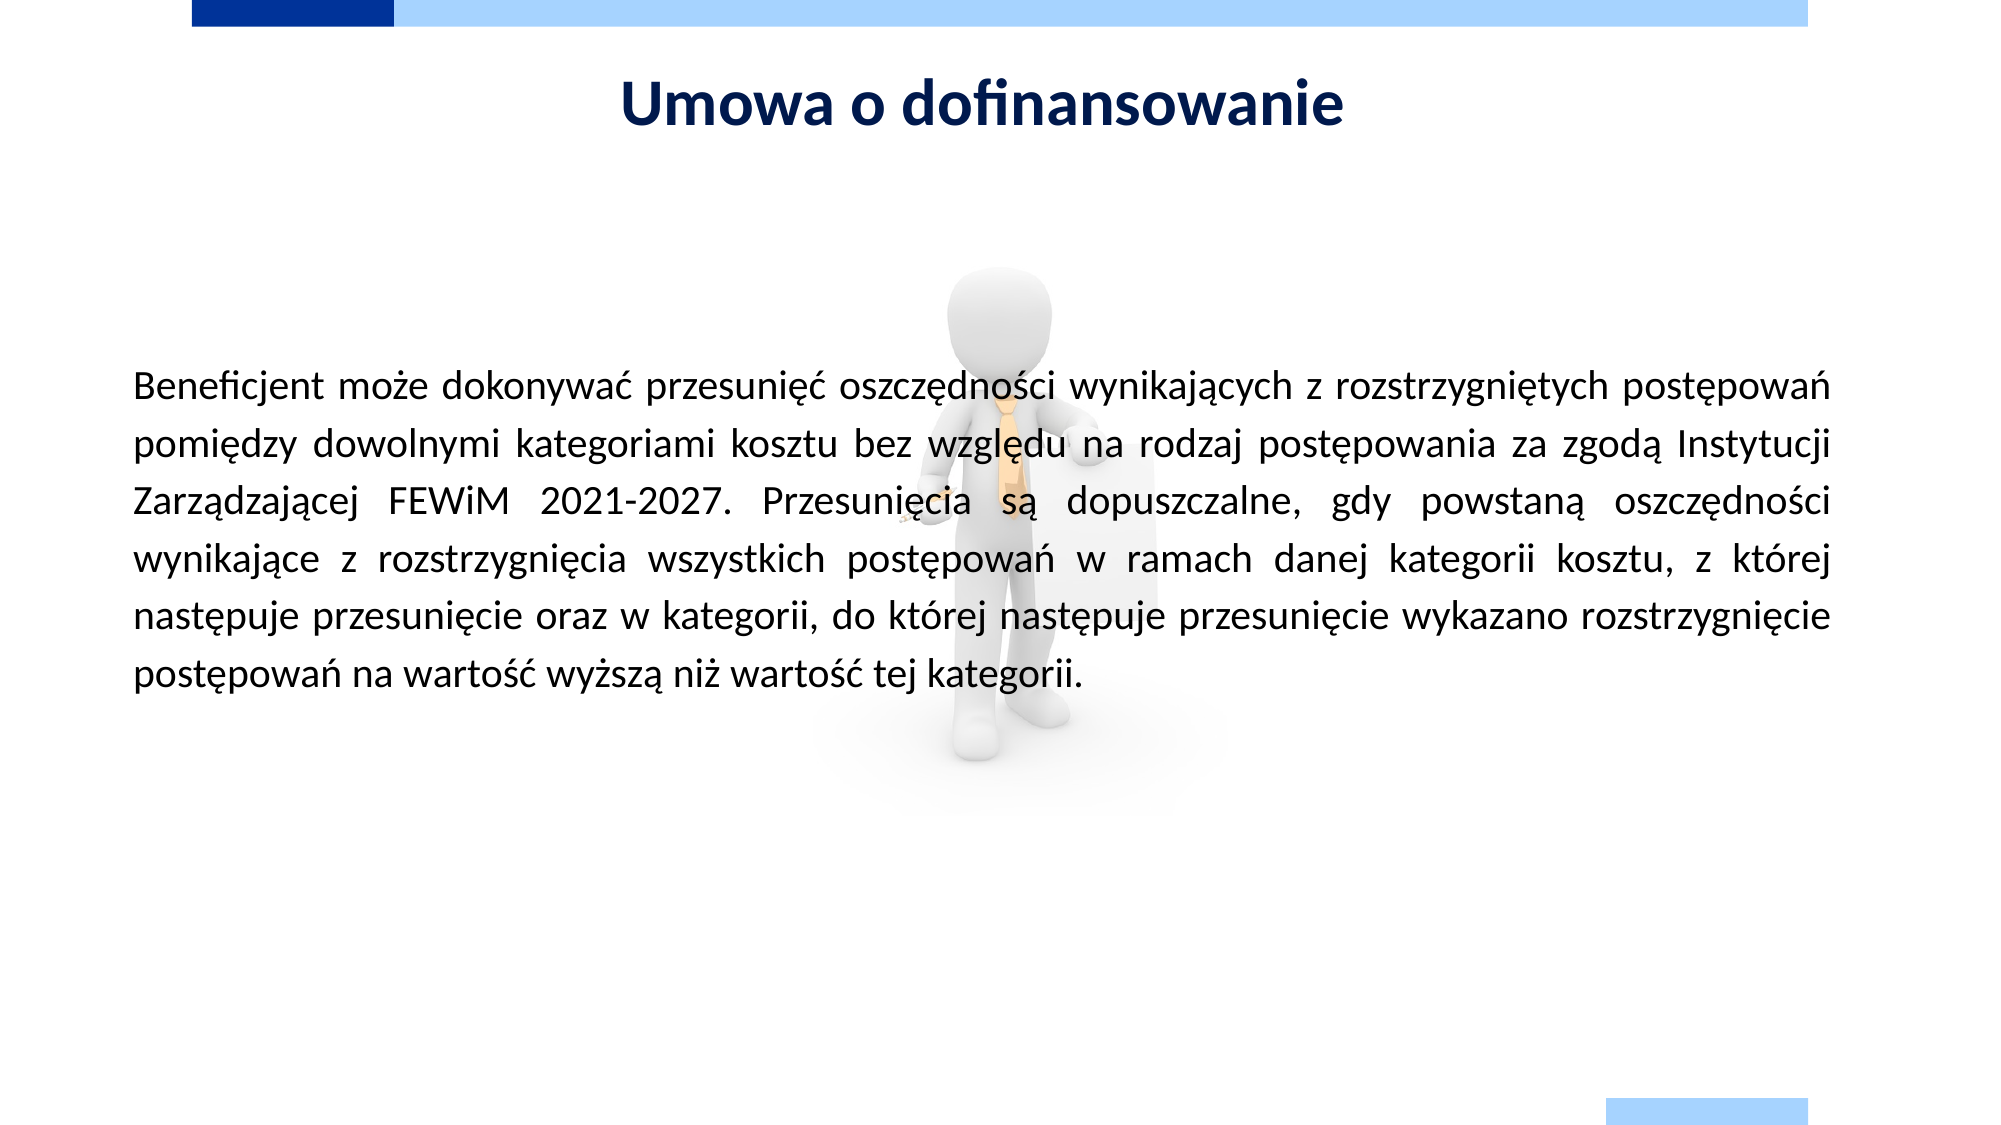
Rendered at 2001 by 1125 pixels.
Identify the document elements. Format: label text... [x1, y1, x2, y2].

text_box Beneficjent może dokonywać przesunięć oszczędności wynikających z rozstrzygniętych postępowań pomiędzy dowolnymi kategoriami kosztu bez względu na rodzaj postępowania za zgodą Instytucji Zarządzającej FEWiM 2021-2027. Przesunięcia są dopuszczalne, gdy powstaną oszczędności wynikające z rozstrzygnięcia wszystkich postępowań w ramach danej kategorii kosztu, z której następuje przesunięcie oraz w kategorii, do której następuje przesunięcie wykazano rozstrzygnięcie postępowań na wartość wyższą niż wartość tej kategorii. [118, 343, 705, 703]
text_box Beneficjent może dokonywać przesunięć oszczędności wynikających z rozstrzygniętych postępowań pomiędzy dowolnymi kategoriami kosztu bez względu na rodzaj postępowania za zgodą Instytucji Zarządzającej FEWiM 2021-2027. Przesunięcia są dopuszczalne, gdy powstaną oszczędności wynikające z rozstrzygnięcia wszystkich postępowań w ramach danej kategorii kosztu, z której następuje przesunięcie oraz w kategorii, do której następuje przesunięcie wykazano rozstrzygnięcie postępowań na wartość wyższą niż wartość tej kategorii. [1295, 343, 1848, 703]
text_box Umowa o dofinansowanie [203, 51, 1763, 146]
picture [705, 226, 1295, 816]
